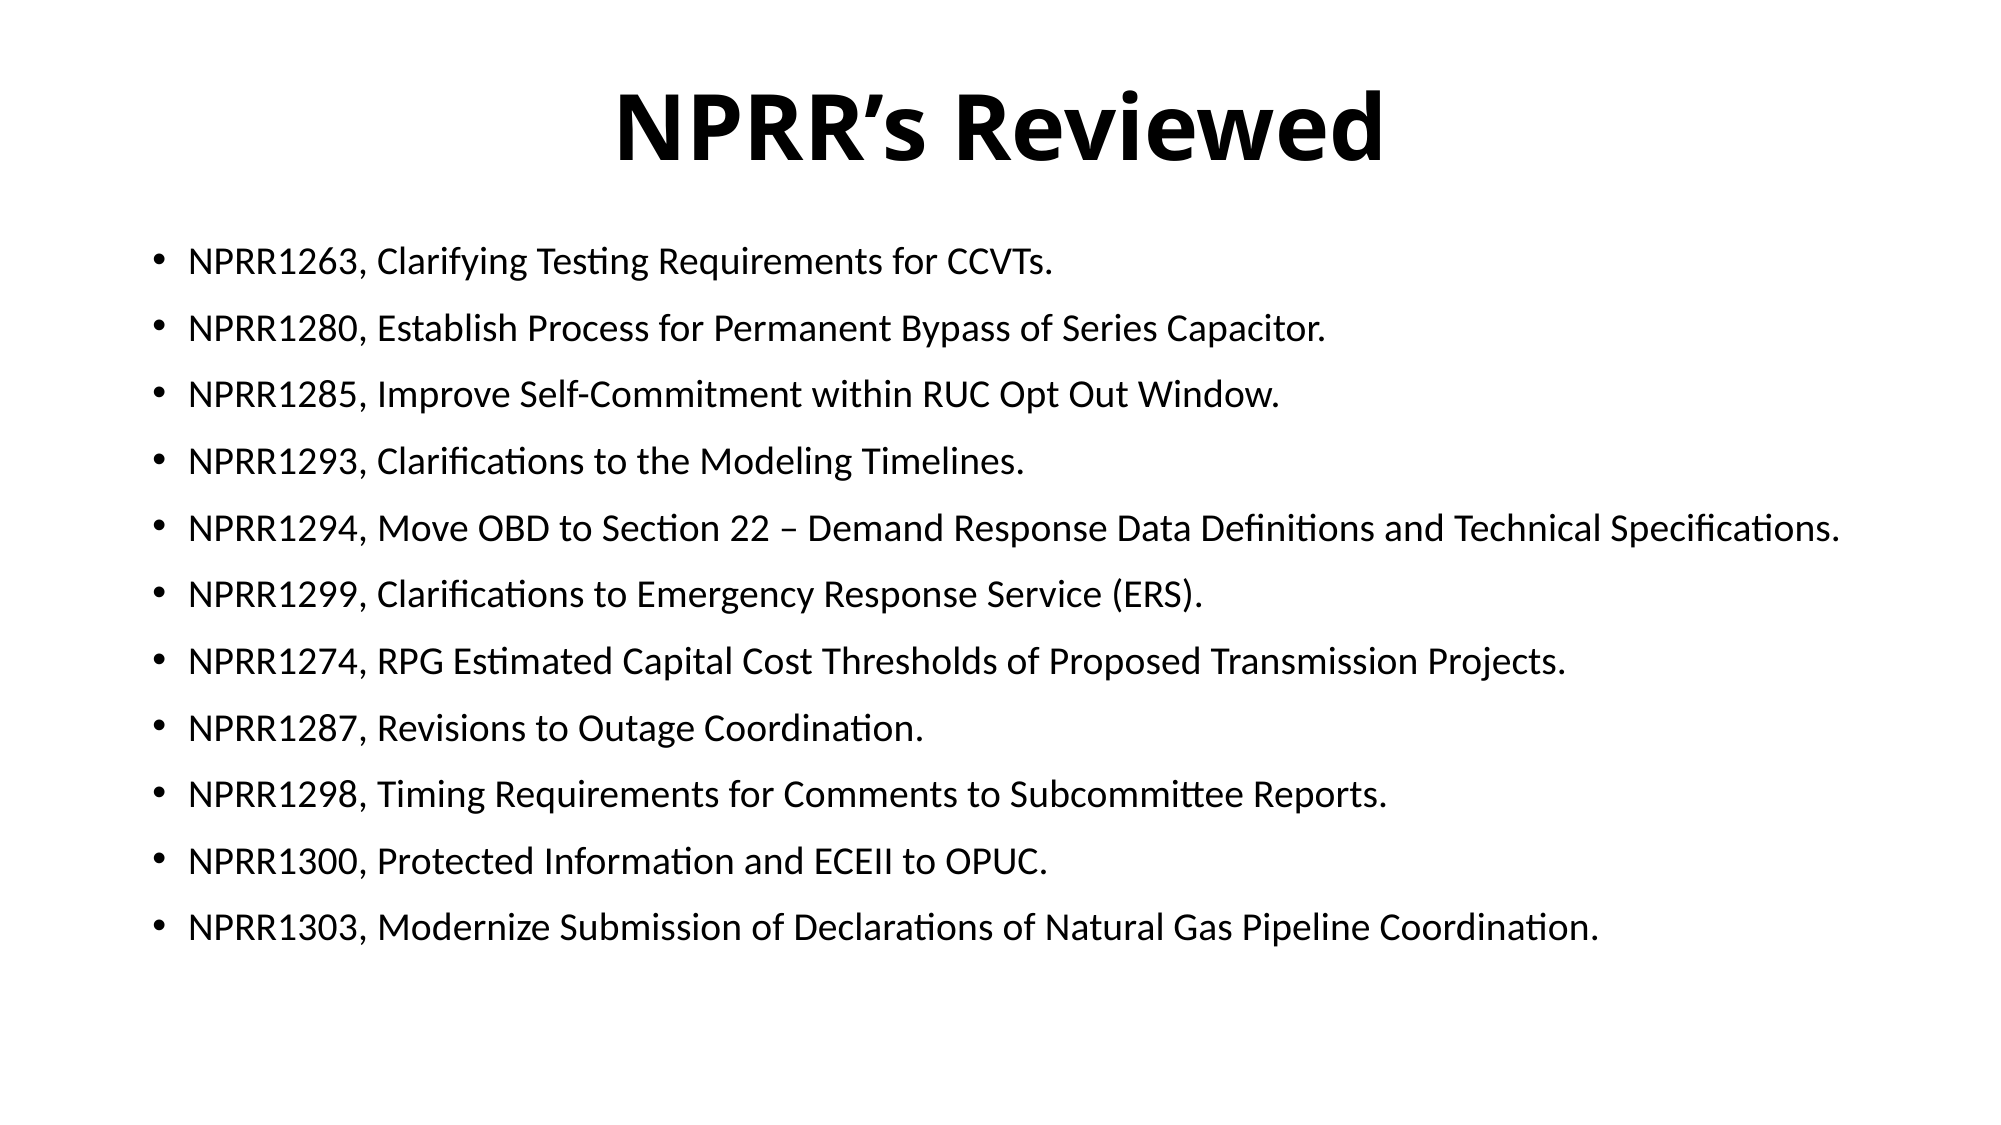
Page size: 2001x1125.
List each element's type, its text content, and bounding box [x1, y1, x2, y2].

title NPRR’s Reviewed [137, 59, 1863, 203]
list NPRR1263, Clarifying Testing Requirements for CCVTs. NPRR1280, Establish Process for Permanent Bypass of Series Capacitor. NPRR1285, Improve Self-Commitment within RUC Opt Out Window. NPRR1293, Clarifications to the Modeling Timelines. NPRR1294, Move OBD to Section 22 – Demand Response Data Definitions and Technical Specifications. NPRR1299, Clarifications to Emergency Response Service (ERS). NPRR1274, RPG Estimated Capital Cost Thresholds of Proposed Transmission Projects. NPRR1287, Revisions to Outage Coordination. NPRR1298, Timing Requirements for Comments to Subcommittee Reports. NPRR1300, Protected Information and ECEII to OPUC. NPRR1303, Modernize Submission of Declarations of Natural Gas Pipeline Coordination. [137, 224, 1863, 1014]
